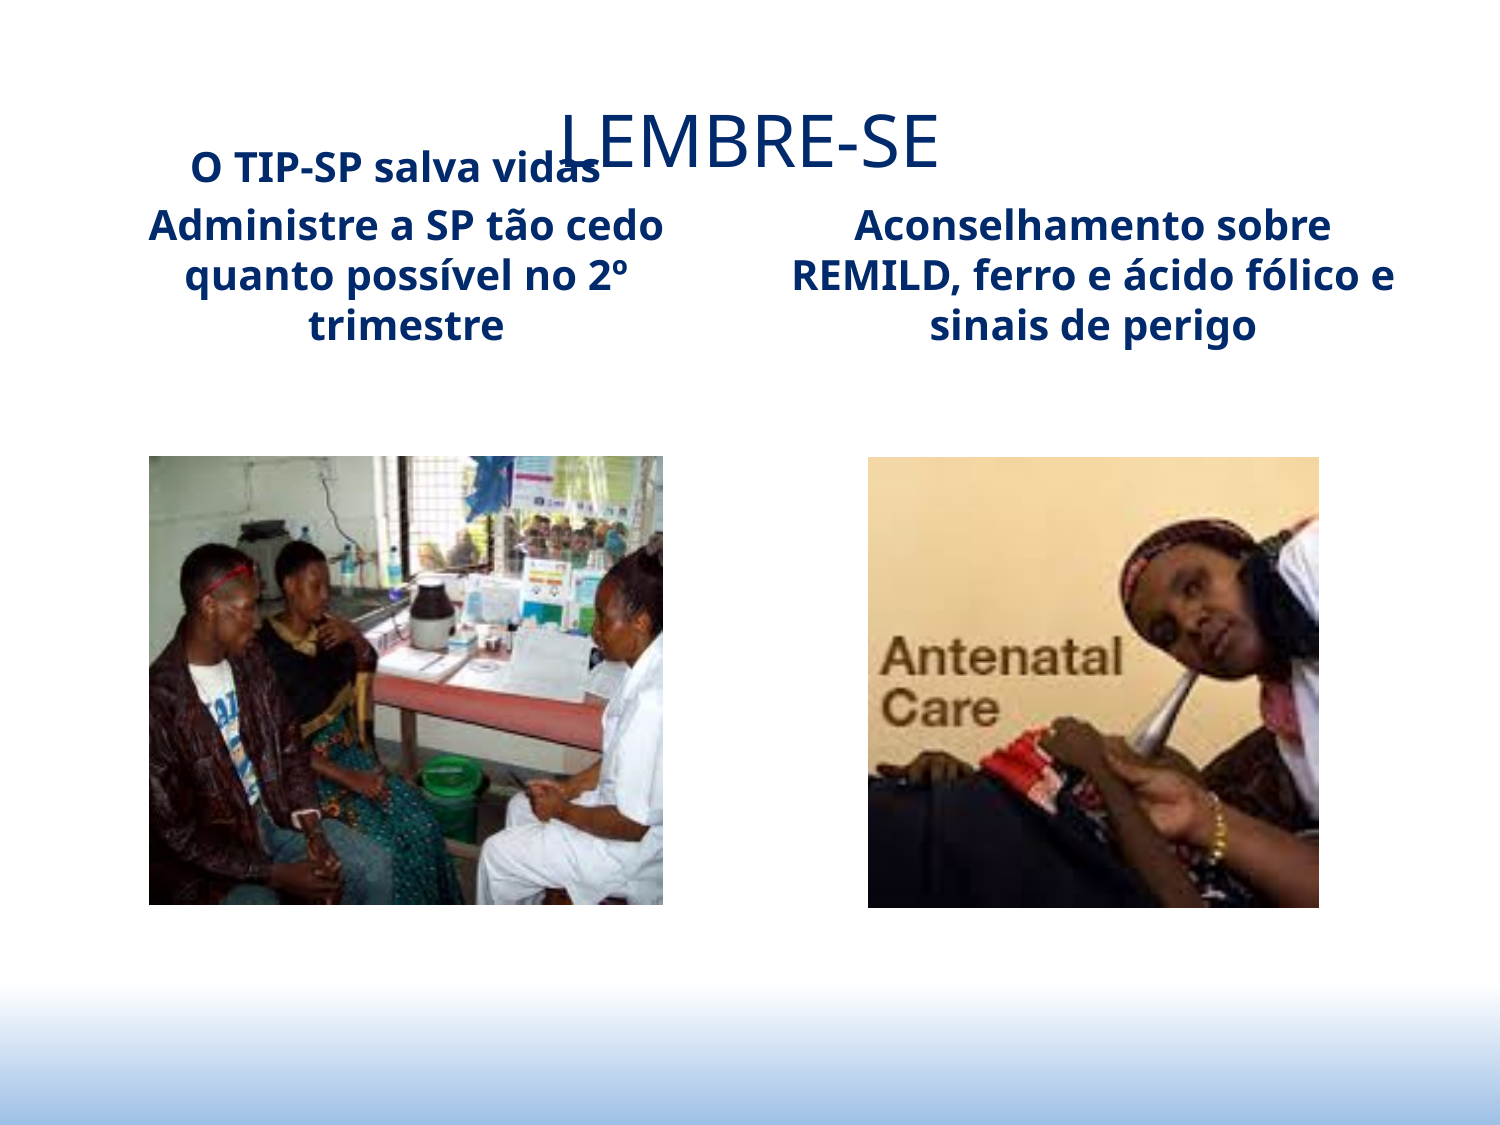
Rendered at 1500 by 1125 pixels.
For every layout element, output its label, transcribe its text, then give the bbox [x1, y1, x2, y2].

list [149, 456, 664, 905]
title LEMBRE-SE [75, 45, 1425, 233]
list Aconselhamento sobre REMILD, ferro e ácido fólico e sinais de perigo [761, 251, 1425, 357]
list O TIP-SP salva vidas Administre a SP tão cedo quanto possível no 2º trimestre [75, 251, 738, 357]
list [868, 456, 1319, 908]
